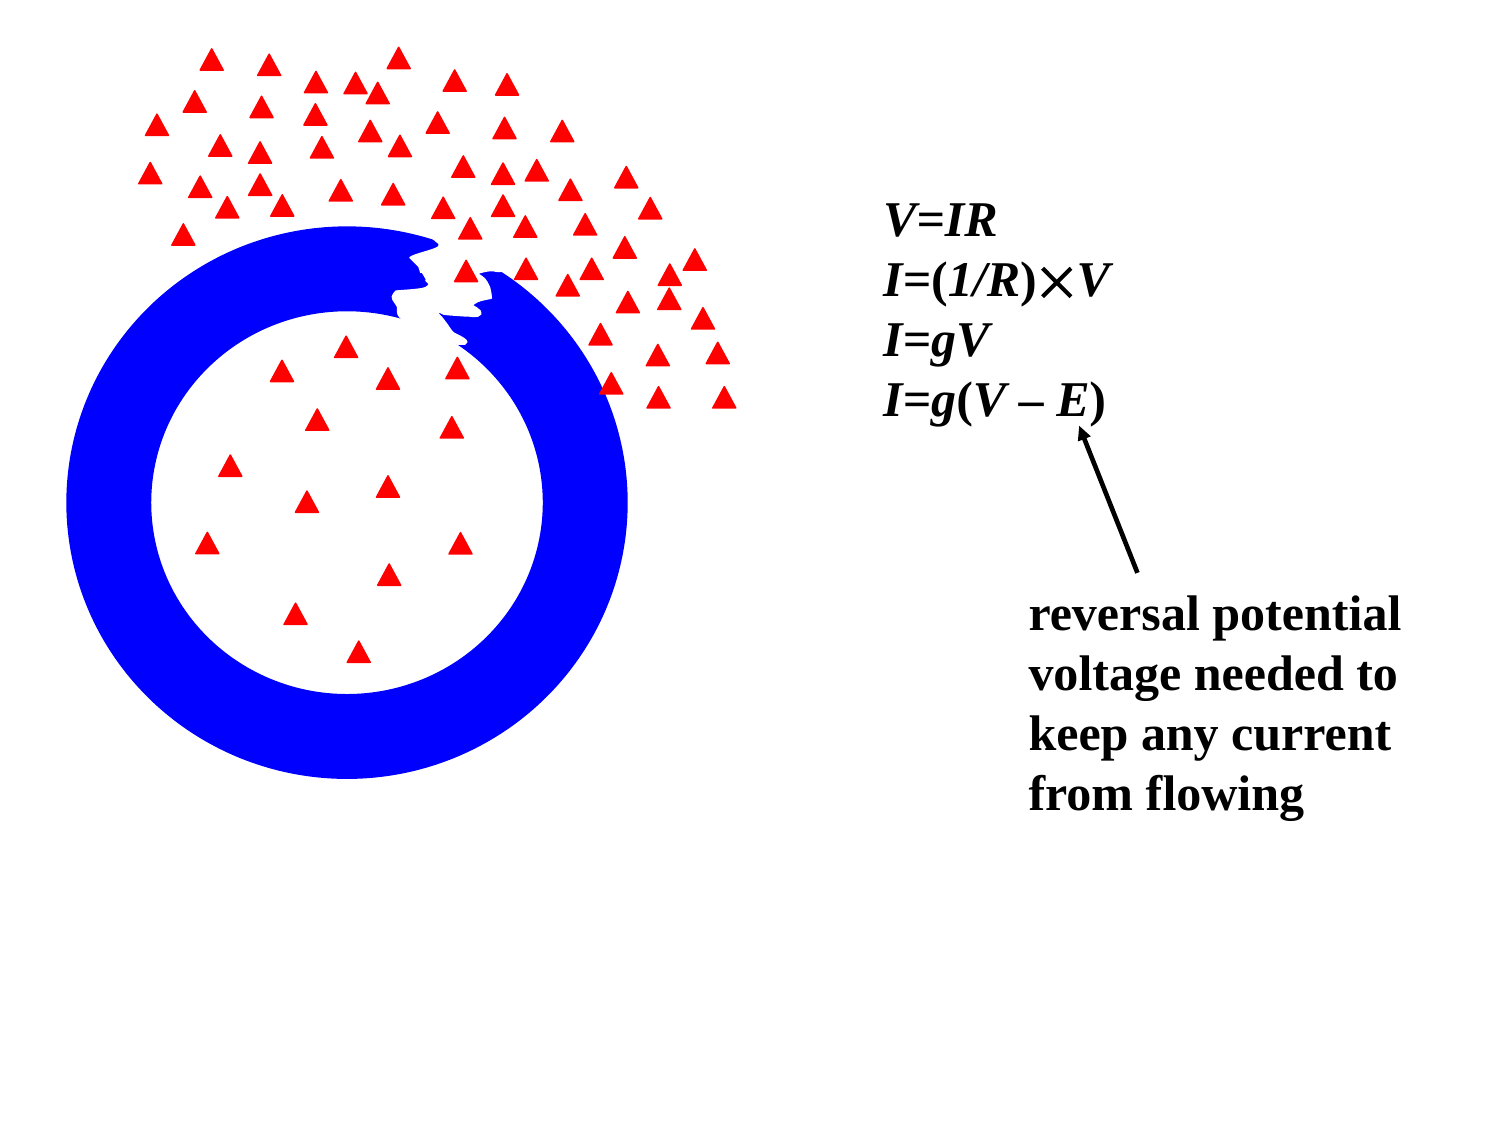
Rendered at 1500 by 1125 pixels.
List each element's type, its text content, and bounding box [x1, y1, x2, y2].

text_box [248, 141, 272, 164]
text_box [556, 274, 580, 296]
text_box [138, 162, 162, 184]
text_box [451, 155, 475, 178]
text_box [426, 111, 450, 134]
text_box [366, 82, 390, 104]
text_box [388, 135, 412, 157]
text_box [200, 48, 224, 71]
text_box [599, 372, 623, 394]
text_box [589, 323, 612, 345]
text_box [347, 641, 371, 663]
text_box [295, 491, 319, 513]
text_box [443, 69, 467, 92]
text_box [257, 54, 281, 76]
text_box [491, 195, 515, 217]
text_box [683, 248, 707, 271]
text_box [454, 260, 478, 282]
text_box [573, 213, 597, 235]
text_box [580, 258, 604, 280]
text_box [613, 236, 637, 259]
text_box [445, 357, 469, 379]
text_box [250, 96, 274, 118]
text_box [208, 134, 232, 157]
text_box [493, 117, 517, 139]
text_box [638, 197, 662, 219]
text_box [514, 258, 538, 280]
text_box [513, 215, 537, 238]
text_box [1078, 425, 1138, 574]
text_box [392, 238, 502, 345]
text_box [616, 291, 640, 313]
text_box [215, 196, 239, 218]
text_box [431, 197, 455, 219]
text_box reversal potential voltage needed to keep any current from flowing [1013, 572, 1417, 828]
text_box [647, 386, 671, 408]
text_box [270, 194, 294, 217]
text_box [270, 360, 294, 382]
text_box V=IR I=(1/R)V I=gV I=g(V – E) [868, 179, 1125, 435]
text_box [381, 183, 405, 205]
text_box [344, 72, 368, 94]
text_box [329, 179, 353, 201]
text_box [657, 288, 681, 310]
text_box [387, 47, 411, 69]
text_box [284, 603, 308, 625]
text_box [376, 475, 400, 498]
text_box [188, 176, 212, 198]
text_box [706, 342, 730, 364]
text_box [334, 336, 358, 358]
text_box [145, 114, 169, 136]
text_box [550, 120, 574, 142]
text_box [310, 136, 334, 158]
text_box [491, 163, 515, 185]
text_box [304, 71, 328, 93]
text_box [376, 367, 400, 390]
text_box [171, 223, 195, 246]
text_box [248, 174, 272, 196]
text_box [183, 90, 207, 113]
text_box [108, 268, 586, 737]
text_box [218, 455, 242, 477]
text_box [691, 307, 715, 329]
text_box [305, 409, 329, 431]
text_box [495, 73, 519, 96]
text_box [658, 264, 682, 286]
text_box [712, 386, 736, 408]
text_box [449, 532, 472, 554]
text_box [614, 166, 638, 188]
text_box [440, 416, 464, 438]
text_box [195, 532, 219, 554]
text_box [525, 159, 549, 181]
text_box [303, 103, 327, 126]
text_box [358, 120, 382, 142]
text_box [458, 217, 482, 239]
text_box [377, 564, 401, 586]
text_box [558, 179, 582, 201]
text_box [646, 344, 670, 366]
